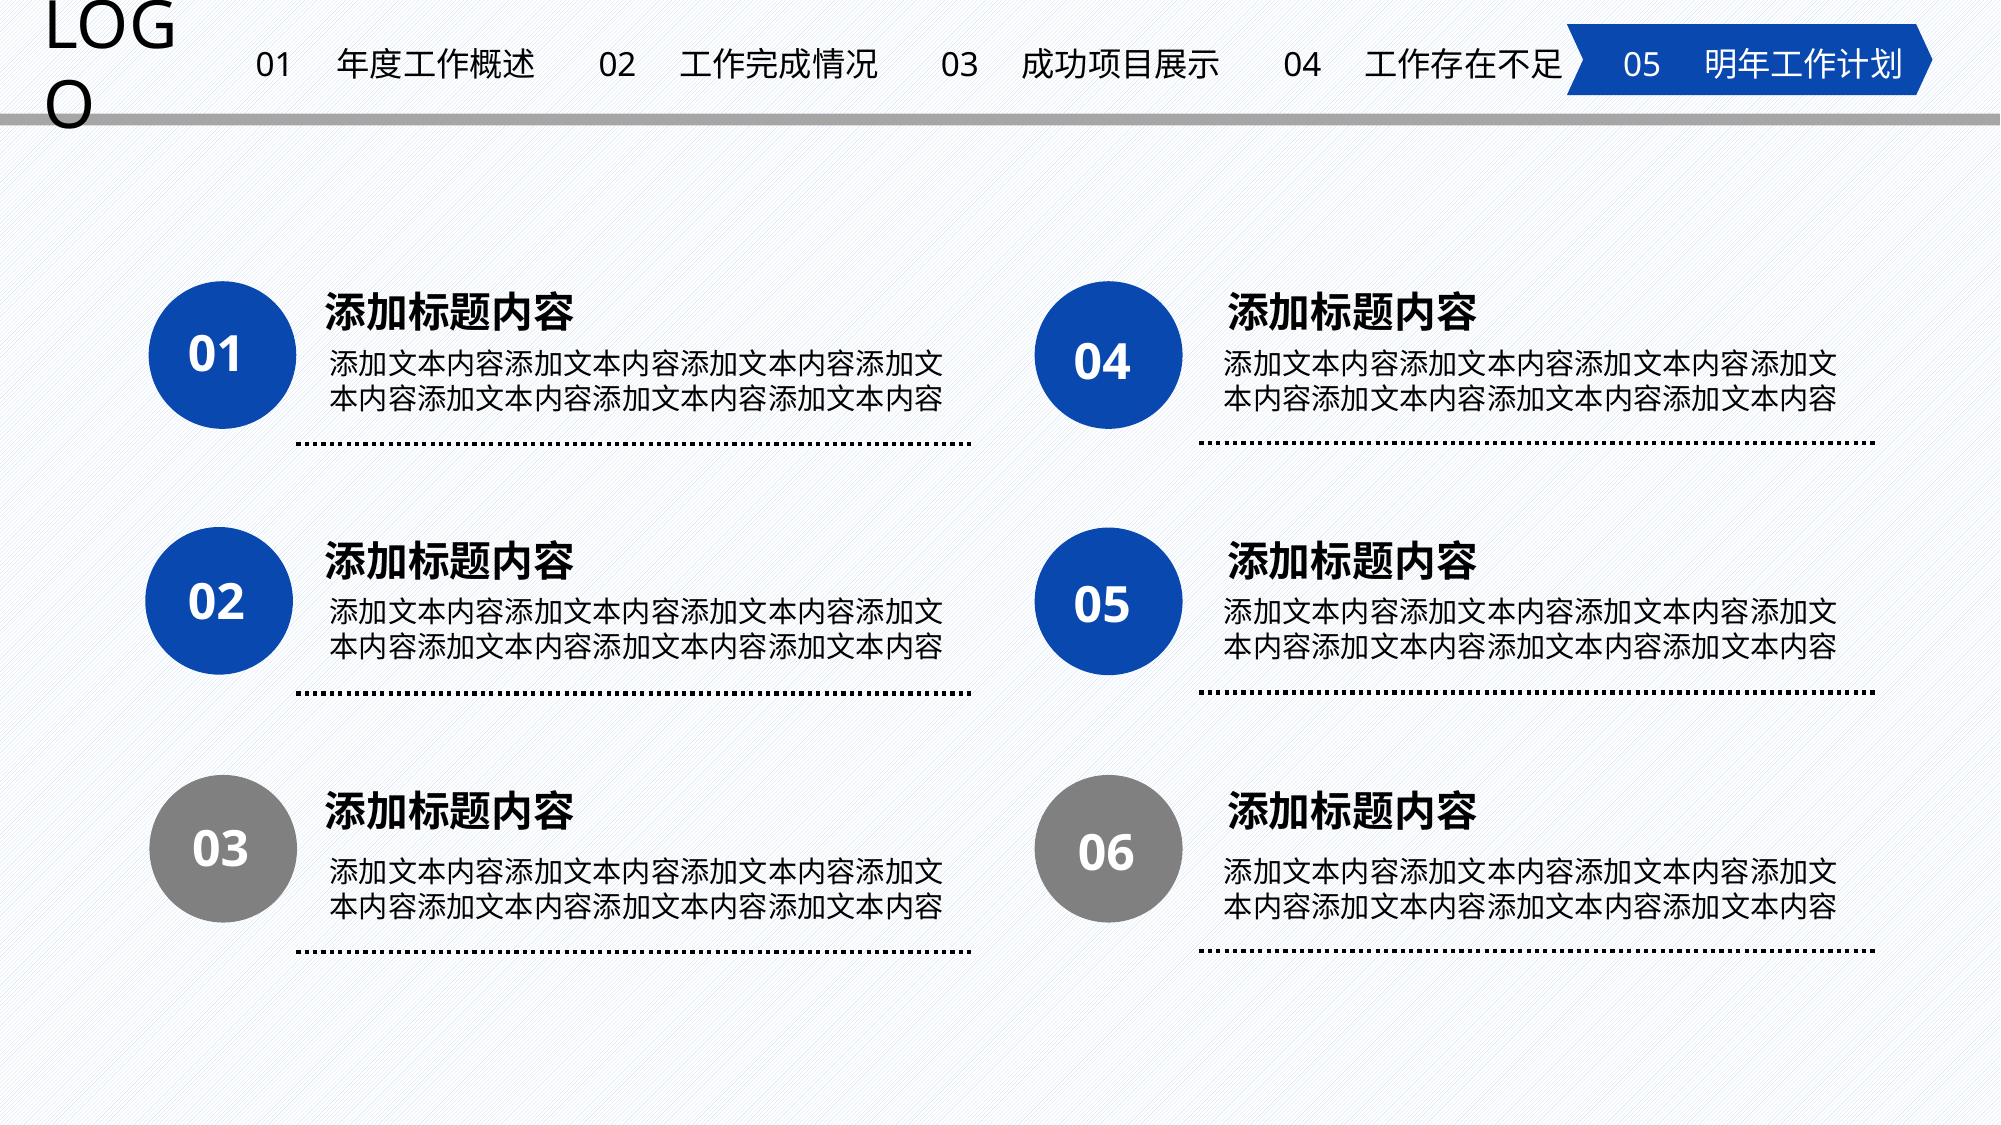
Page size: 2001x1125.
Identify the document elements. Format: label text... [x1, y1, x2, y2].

text_box 04 [1059, 322, 1173, 397]
text_box 添加标题内容 [1212, 777, 1572, 843]
text_box 05 [1059, 564, 1173, 640]
text_box [145, 527, 293, 675]
text_box 06 [1063, 812, 1177, 888]
text_box 04 工作存在不足 [1283, 42, 1582, 83]
text_box 添加文本内容添加文本内容添加文本内容添加文本内容添加文本内容添加文本内容添加文本内容 [314, 337, 962, 423]
text_box 02 工作完成情况 [598, 42, 897, 83]
text_box 添加文本内容添加文本内容添加文本内容添加文本内容添加文本内容添加文本内容添加文本内容 [1209, 845, 1856, 931]
text_box 01 年度工作概述 [255, 42, 554, 83]
text_box 03 成功项目展示 [940, 42, 1239, 83]
text_box LOGO [43, 0, 209, 142]
text_box [1034, 774, 1173, 923]
text_box 01 [173, 314, 268, 389]
text_box 添加文本内容添加文本内容添加文本内容添加文本内容添加文本内容添加文本内容添加文本内容 [314, 585, 962, 671]
text_box 添加标题内容 [309, 527, 670, 592]
text_box [0, 113, 43, 126]
text_box 05 明年工作计划 [1623, 42, 1922, 83]
text_box 添加标题内容 [309, 278, 670, 344]
text_box 添加标题内容 [1212, 527, 1572, 585]
text_box [1034, 527, 1173, 676]
text_box [1566, 24, 1933, 96]
text_box [1173, 565, 1183, 638]
text_box 添加标题内容 [309, 777, 670, 843]
text_box [1034, 281, 1183, 429]
text_box [1177, 820, 1183, 877]
text_box 添加文本内容添加文本内容添加文本内容添加文本内容添加文本内容添加文本内容添加文本内容 [314, 845, 962, 931]
text_box [148, 281, 297, 429]
text_box [209, 113, 2000, 126]
text_box 添加文本内容添加文本内容添加文本内容添加文本内容添加文本内容添加文本内容添加文本内容 [1209, 337, 1856, 423]
text_box [149, 774, 298, 923]
text_box 添加标题内容 [1212, 278, 1572, 337]
text_box 03 [177, 808, 272, 884]
text_box 02 [173, 562, 268, 637]
text_box 添加文本内容添加文本内容添加文本内容添加文本内容添加文本内容添加文本内容添加文本内容 [1209, 585, 1856, 671]
